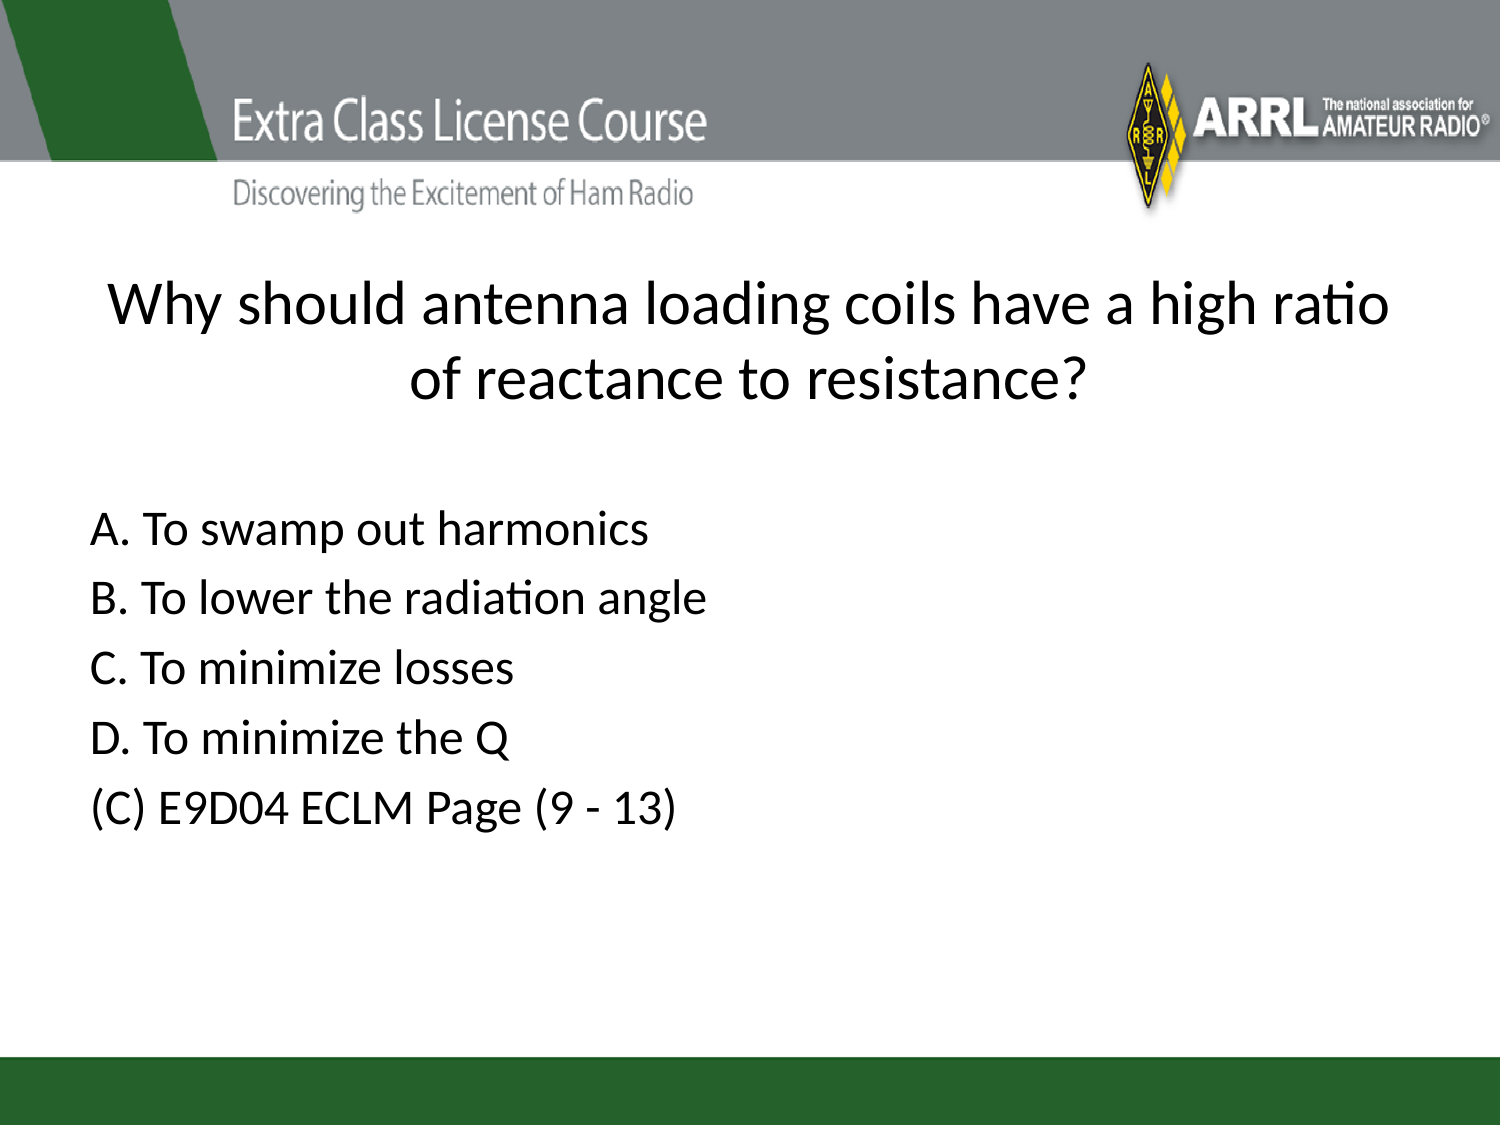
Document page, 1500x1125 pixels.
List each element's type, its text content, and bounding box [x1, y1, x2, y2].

list A. To swamp out harmonics B. To lower the radiation angle C. To minimize losses D. To minimize the Q (C) E9D04 ECLM Page (9 - 13) [75, 487, 1425, 1005]
title Why should antenna loading coils have a high ratio of reactance to resistance? [75, 254, 1425, 435]
picture [0, 0, 1500, 1125]
